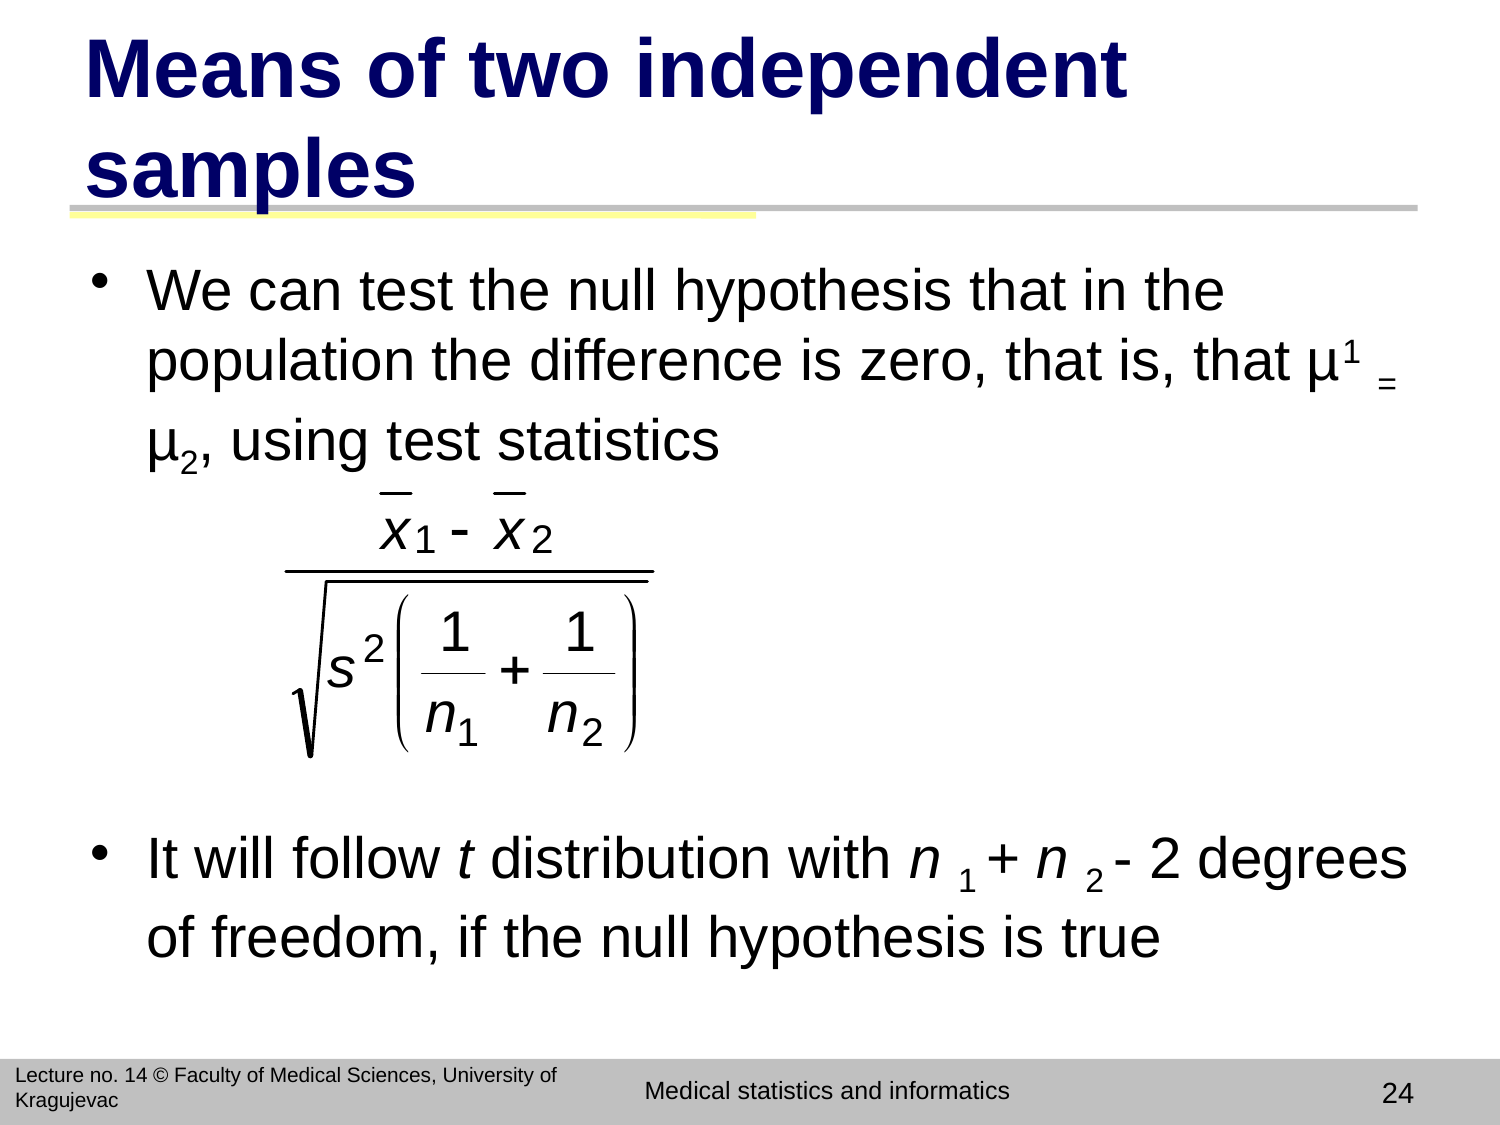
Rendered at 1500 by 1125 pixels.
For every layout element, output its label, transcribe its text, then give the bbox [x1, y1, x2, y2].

slide_number Lecture no. 14 © Faculty of Medical Sciences, University of Kragujevac [0, 1053, 625, 1108]
list We can test the null hypothesis that in the population the difference is zero, that is, that µ1 = µ2, using test statistics It will follow t distribution with n 1 + n 2 - 2 degrees of freedom, if the null hypothesis is true [74, 509, 1426, 1021]
list We can test the null hypothesis that in the population the difference is zero, that is, that µ1 = µ2, using test statistics It will follow t distribution with n 1 + n 2 - 2 degrees of freedom, if the null hypothesis is true [74, 244, 1426, 508]
title Means of two independent samples [69, 19, 1426, 208]
slide_number 24 [1164, 1066, 1430, 1125]
footer Medical statistics and informatics [512, 1066, 1144, 1125]
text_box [273, 476, 668, 775]
